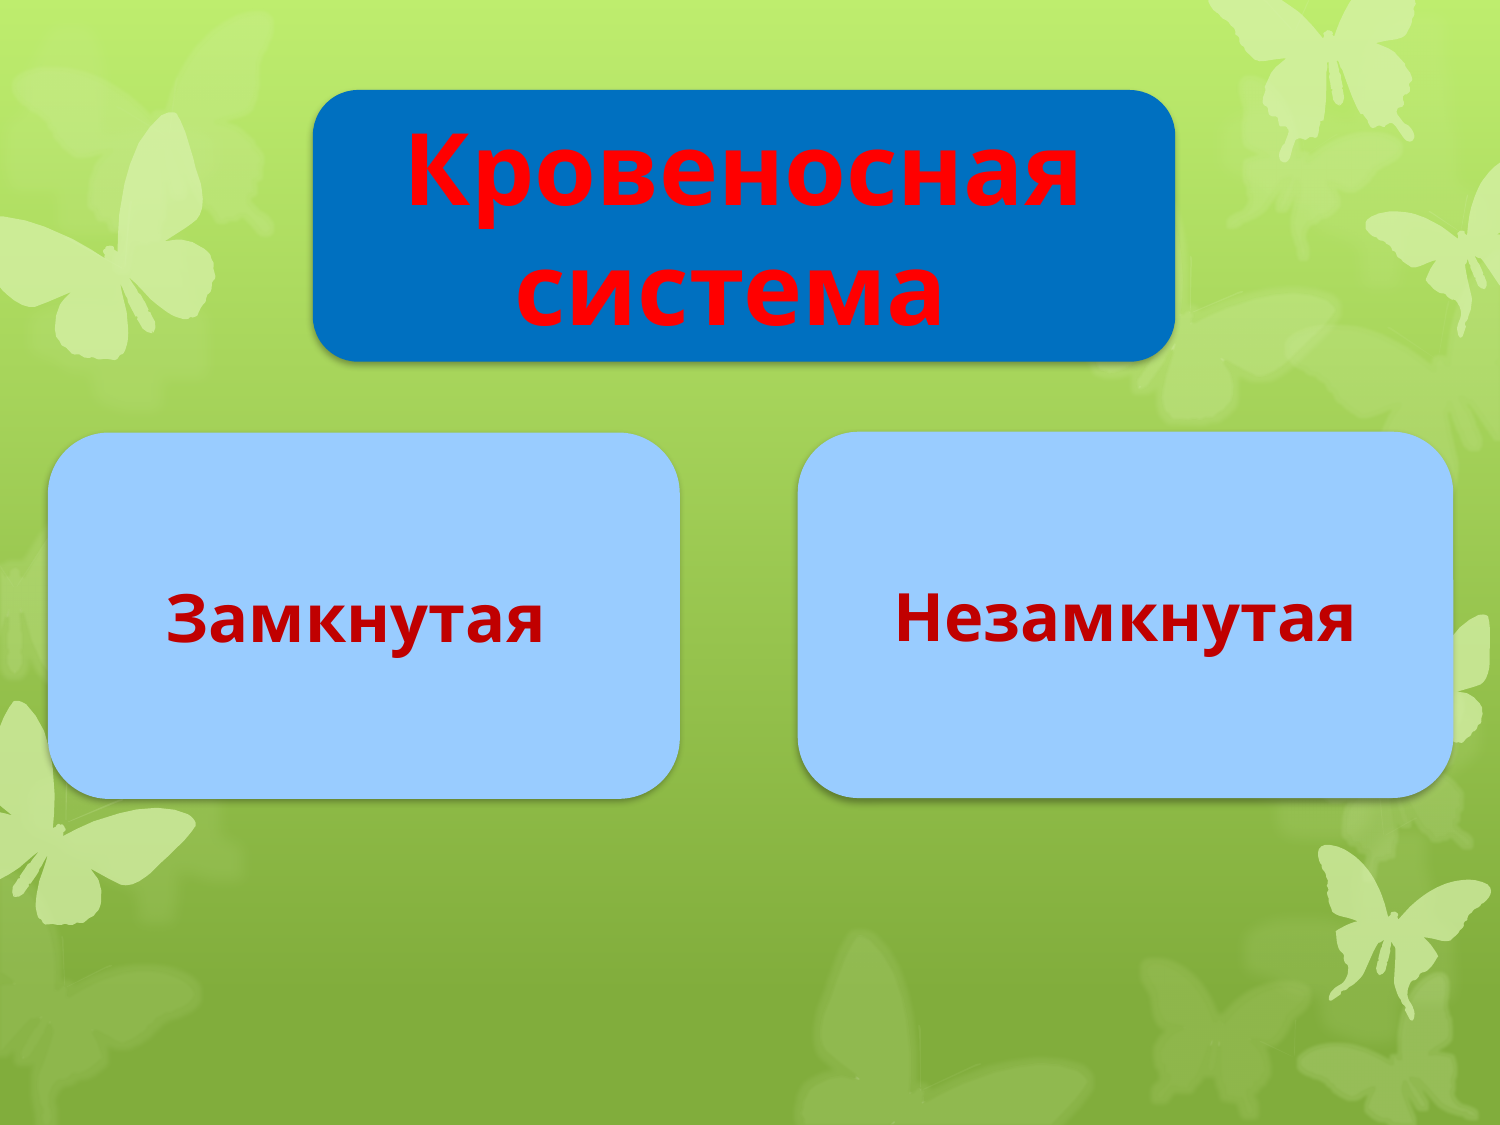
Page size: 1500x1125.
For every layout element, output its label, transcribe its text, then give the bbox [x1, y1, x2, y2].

text_box Кровеносная система [311, 88, 1177, 364]
text_box Незамкнутая [796, 430, 1455, 800]
text_box Замкнутая [46, 430, 682, 801]
